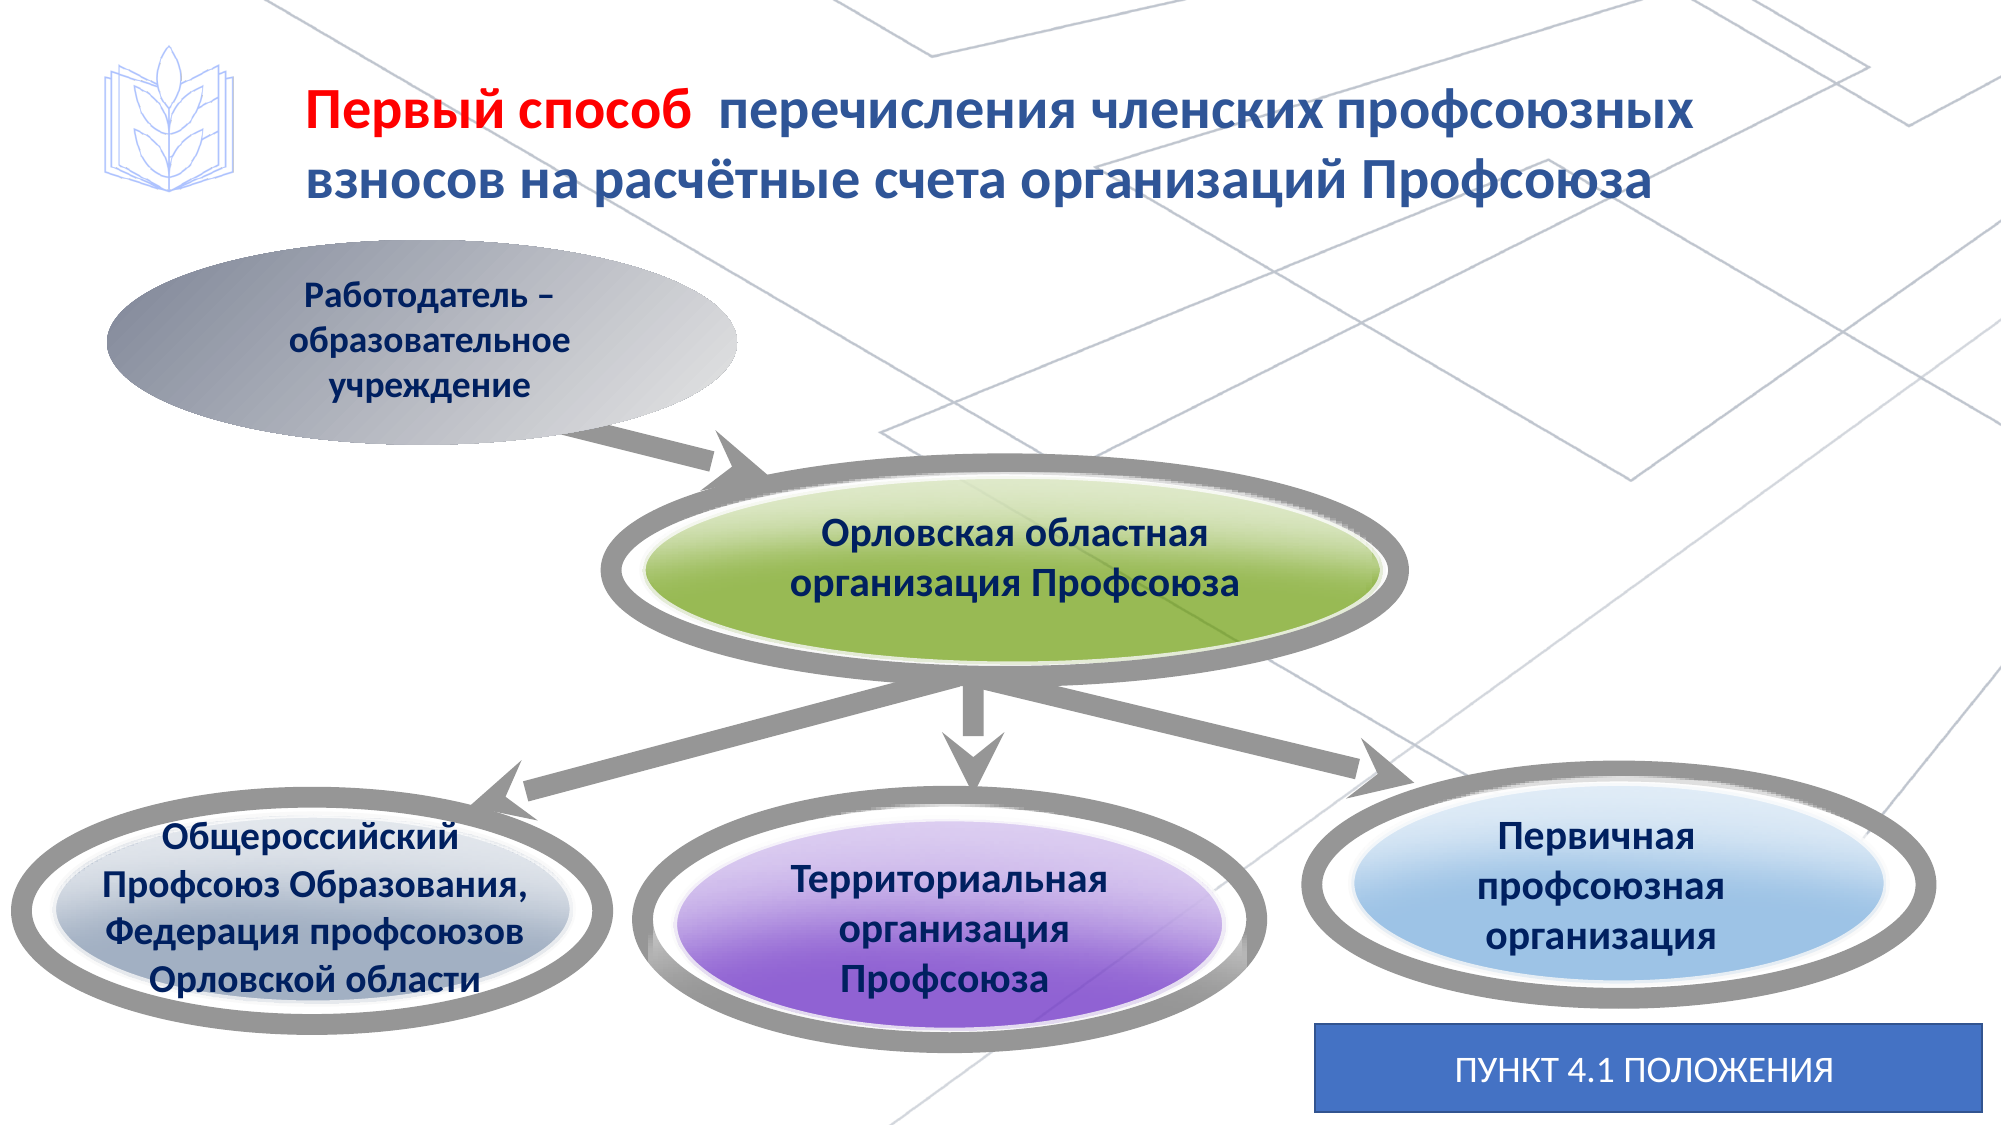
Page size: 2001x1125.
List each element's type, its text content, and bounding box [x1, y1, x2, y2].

text_box [223, 240, 621, 263]
picture [0, 753, 1950, 1125]
text_box [107, 264, 738, 445]
text_box ПУНКТ 4.1 ПОЛОЖЕНИЯ [1314, 1023, 1983, 1113]
text_box Первый способ перечисления членских профсоюзных взносов на расчётные счета организаций Профсоюза [290, 63, 1919, 218]
text_box Работодатель – образовательное учреждение [217, 263, 643, 413]
picture [78, 26, 263, 211]
picture [563, 451, 1446, 677]
